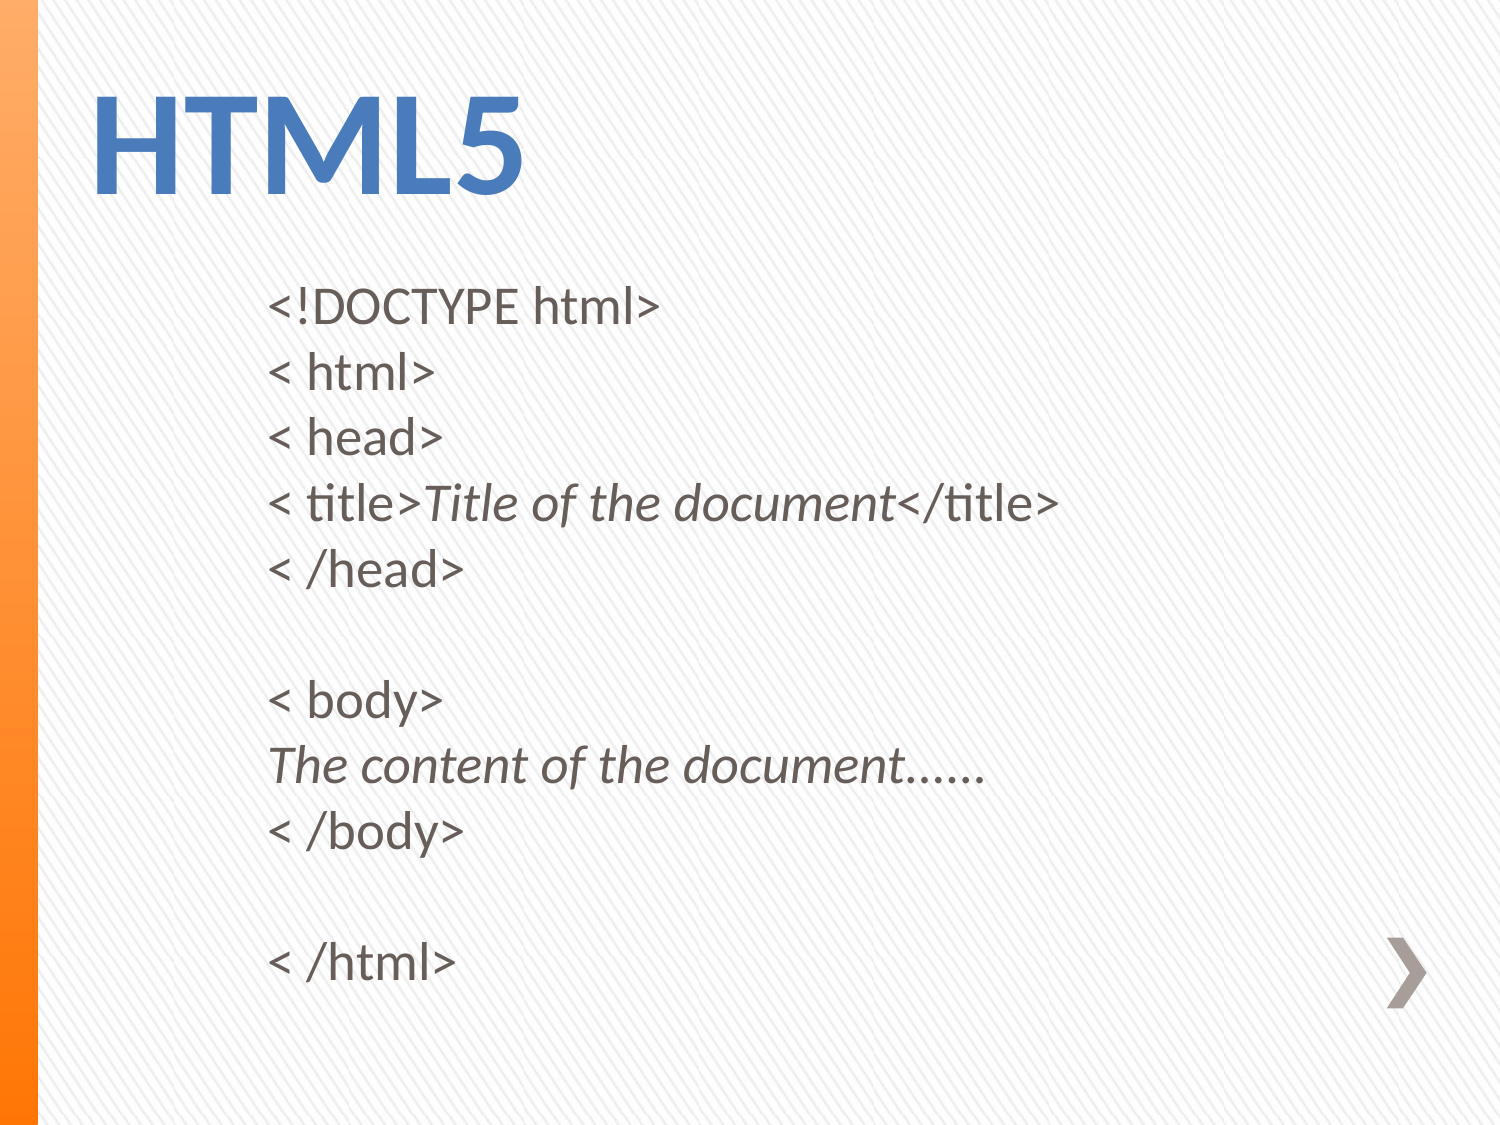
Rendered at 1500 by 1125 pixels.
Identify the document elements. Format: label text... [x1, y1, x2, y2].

title HTML5 [75, 45, 1425, 233]
list <!DOCTYPE html> < html> < head> < title>Title of the document</title> < /head> < body> The content of the document...... < /body> < /html> [252, 262, 1329, 1005]
